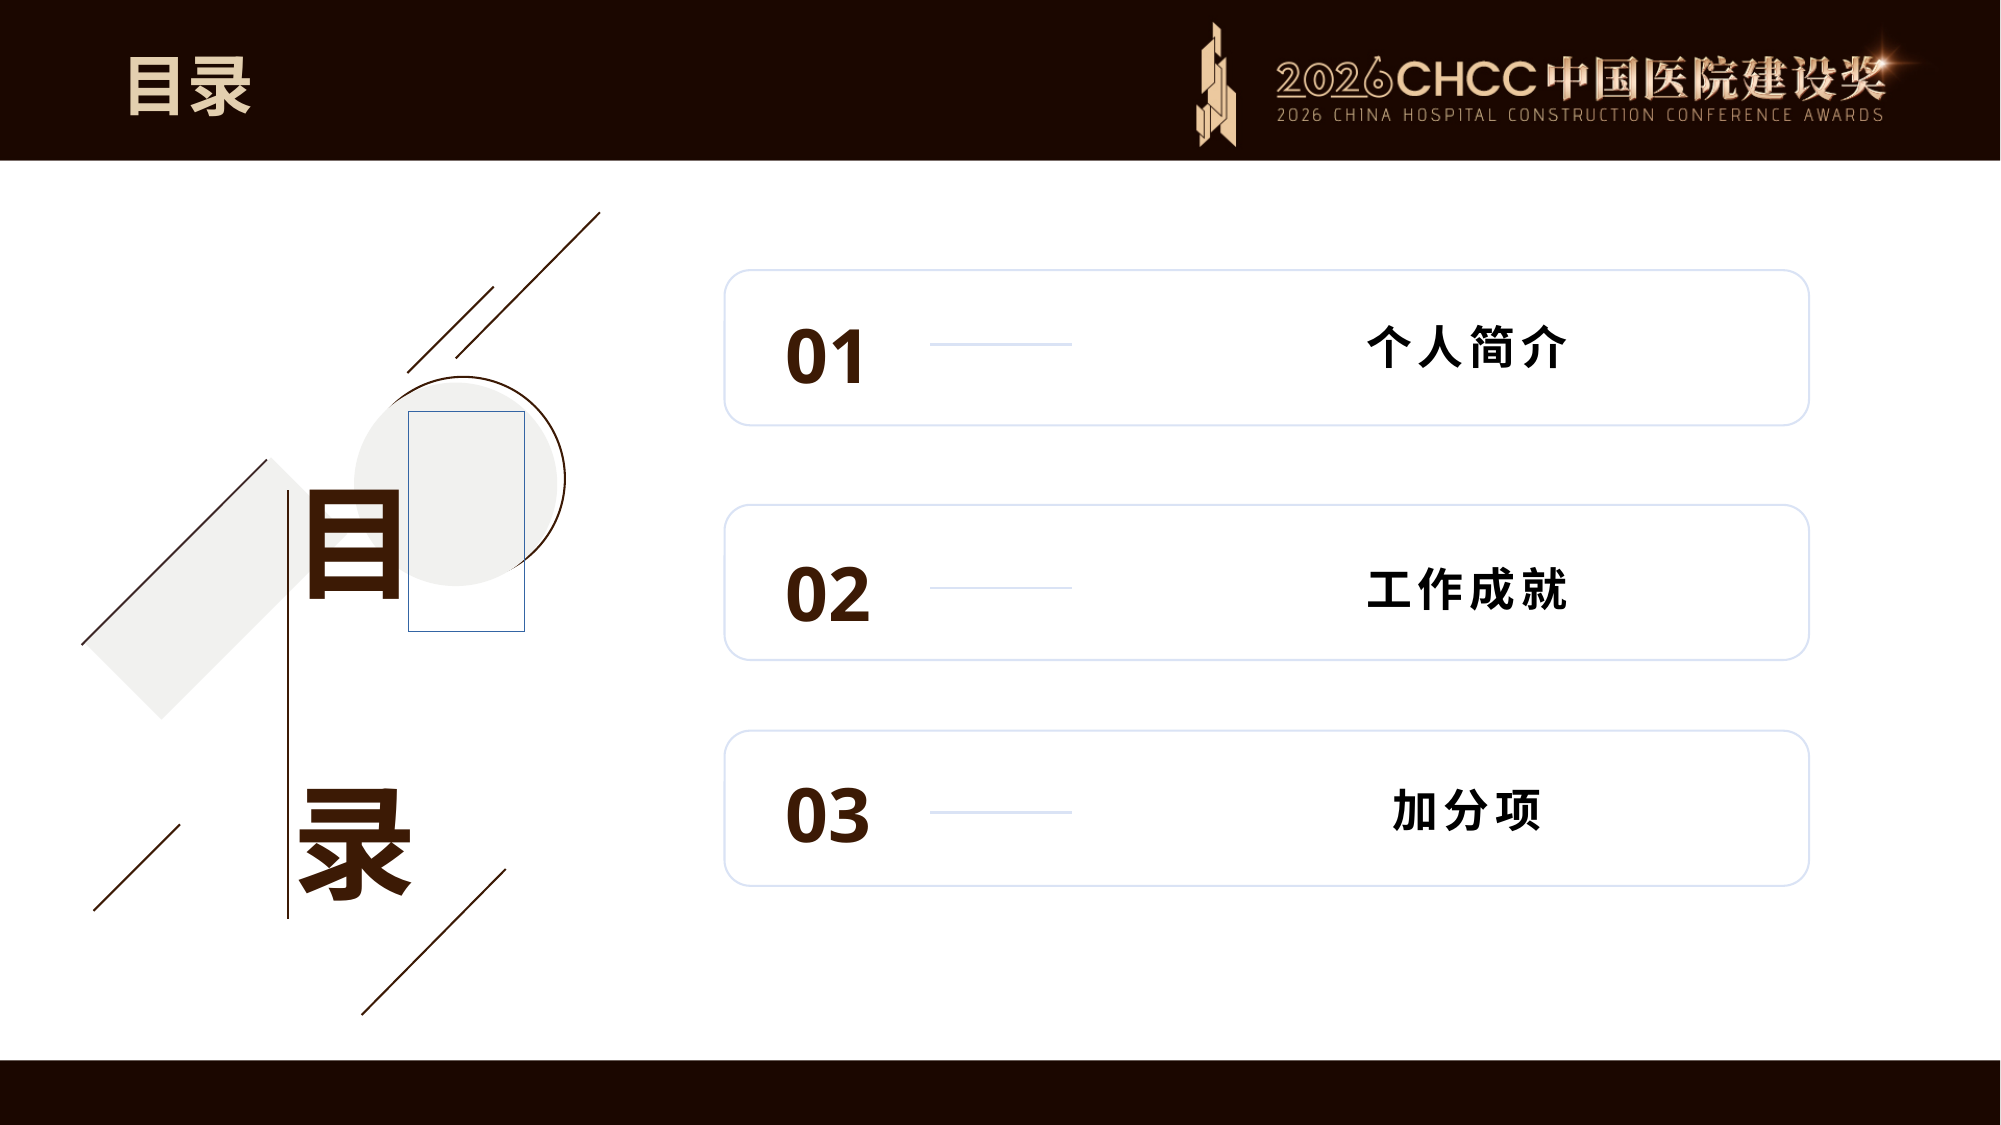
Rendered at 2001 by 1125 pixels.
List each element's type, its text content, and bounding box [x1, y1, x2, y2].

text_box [81, 211, 601, 1016]
text_box 目录 [106, 36, 563, 132]
text_box 个人简介 [1135, 302, 1798, 390]
text_box 02 [739, 523, 918, 660]
picture [0, 0, 2001, 1125]
text_box 加分项 [1135, 765, 1798, 853]
text_box [723, 503, 1811, 662]
text_box 工作成就 [1135, 544, 1798, 632]
text_box [723, 269, 1811, 427]
text_box [723, 729, 1811, 887]
text_box 01 [739, 285, 918, 422]
text_box 03 [739, 744, 918, 881]
